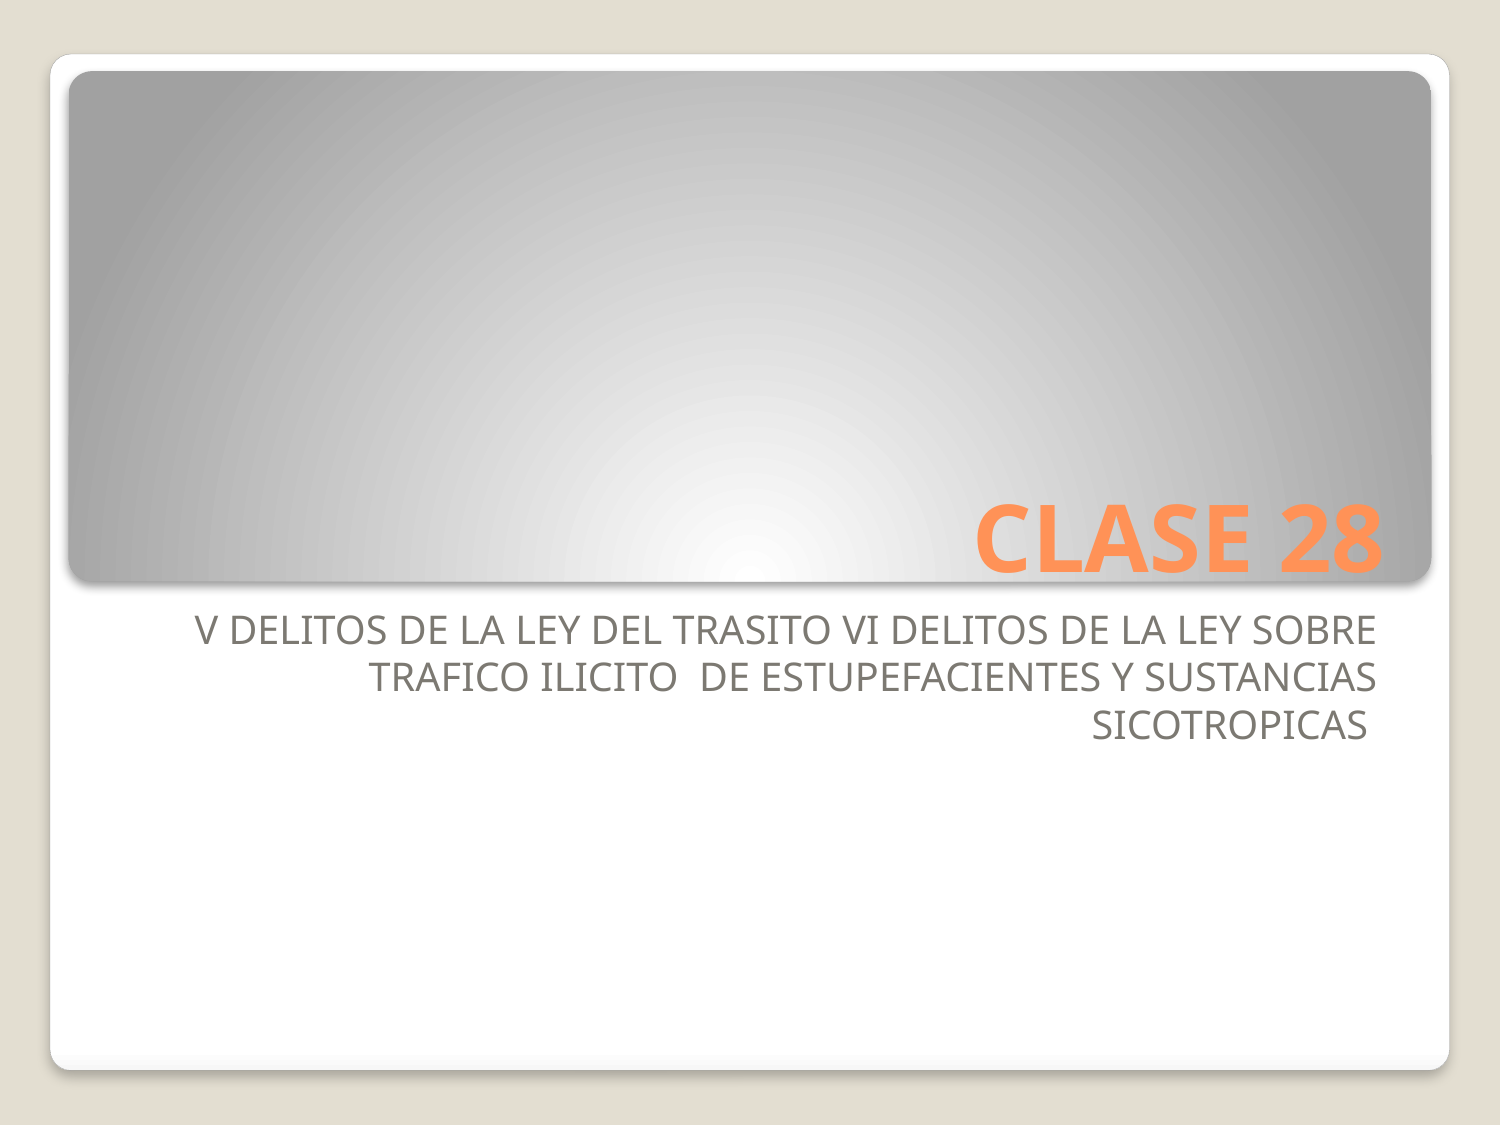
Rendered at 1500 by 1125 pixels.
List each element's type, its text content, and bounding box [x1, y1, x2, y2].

title CLASE 28 [118, 298, 1394, 599]
subtitle V DELITOS DE LA LEY DEL TRASITO VI DELITOS DE LA LEY SOBRE TRAFICO ILICITO DE ESTUPEFACIENTES Y SUSTANCIAS SICOTROPICAS [118, 604, 1394, 755]
